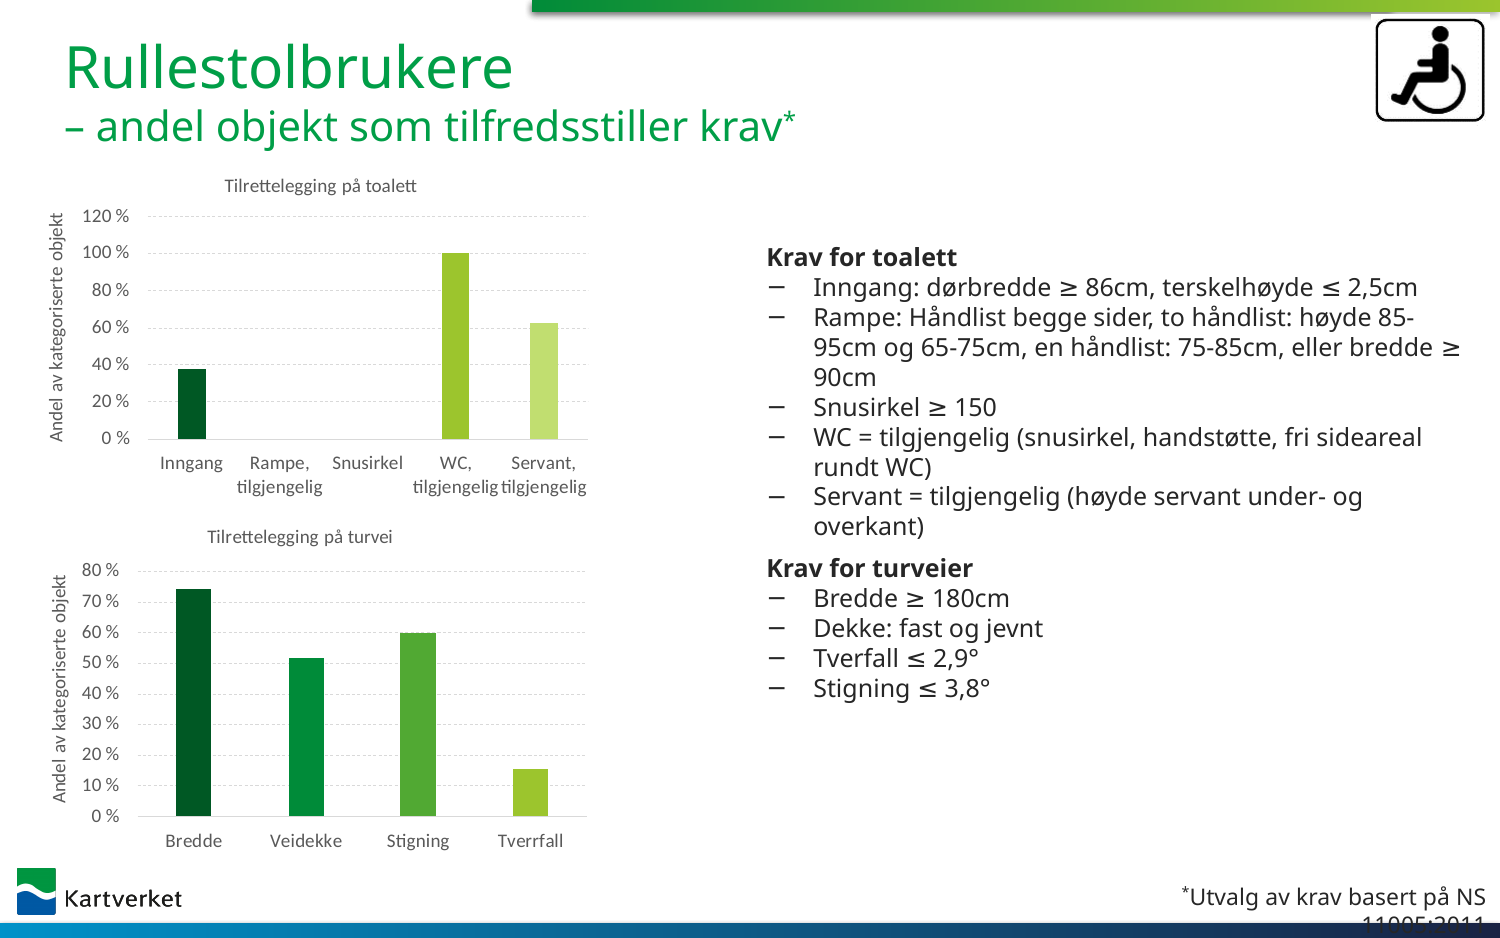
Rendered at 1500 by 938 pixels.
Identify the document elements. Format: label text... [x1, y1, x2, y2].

text_box Krav for turveier Bredde ≥ 180cm Dekke: fast og jevnt Tverfall ≤ 2,9° Stigning ≤ 3,8° [751, 545, 1483, 710]
picture [41, 520, 598, 859]
text_box *Utvalg av krav basert på NS 11005:2011 [1068, 873, 1500, 938]
text_box Krav for toalett Inngang: dørbredde ≥ 86cm, terskelhøyde ≤ 2,5cm Rampe: Håndlist begge sider, to håndlist: høyde 85-95cm og 65-75cm, en håndlist: 75-85cm, eller bredde ≥ 90cm Snusirkel ≥ 150 WC = tilgjengelig (snusirkel, handstøtte, fri sideareal rundt WC) Servant = tilgjengelig (høyde servant under- og overkant) [751, 234, 1483, 545]
text_box Rullestolbrukere – andel objekt som tilfredsstiller krav* [49, 14, 1431, 158]
picture [41, 166, 599, 505]
picture [1371, 13, 1491, 127]
